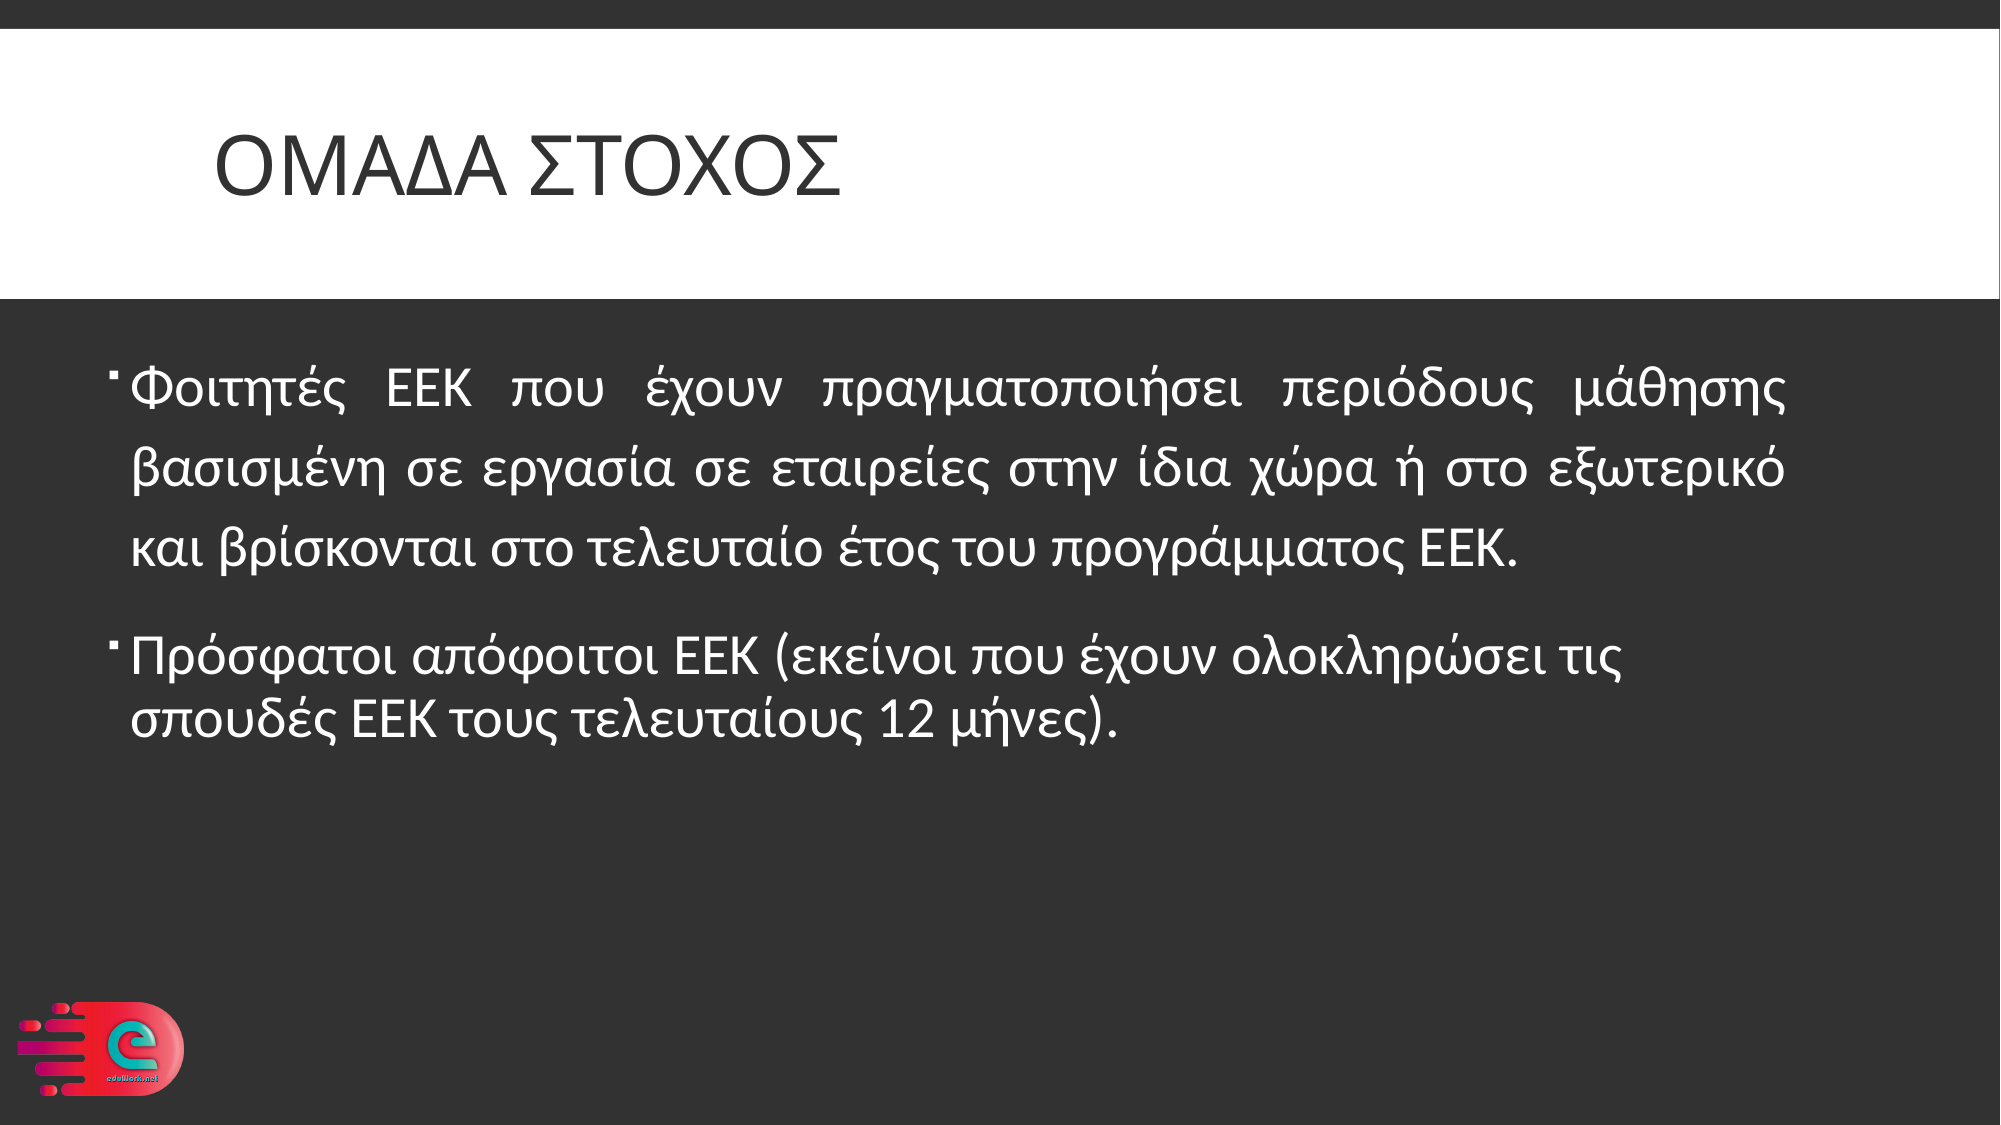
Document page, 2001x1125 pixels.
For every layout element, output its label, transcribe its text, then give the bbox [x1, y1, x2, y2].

list Φοιτητές ΕΕΚ που έχουν πραγματοποιήσει περιόδους μάθησης βασισμένη σε εργασία σε εταιρείες στην ίδια χώρα ή στο εξωτερικό και βρίσκονται στο τελευταίο έτος του προγράμματος ΕΕΚ. Πρόσφατοι απόφοιτοι ΕΕΚ (εκείνοι που έχουν ολοκληρώσει τις σπουδές ΕΕΚ τους τελευταίους 12 μήνες). [85, 329, 1803, 1020]
title Ομαδα στοχοσ [197, 46, 1803, 295]
picture [17, 1002, 184, 1096]
